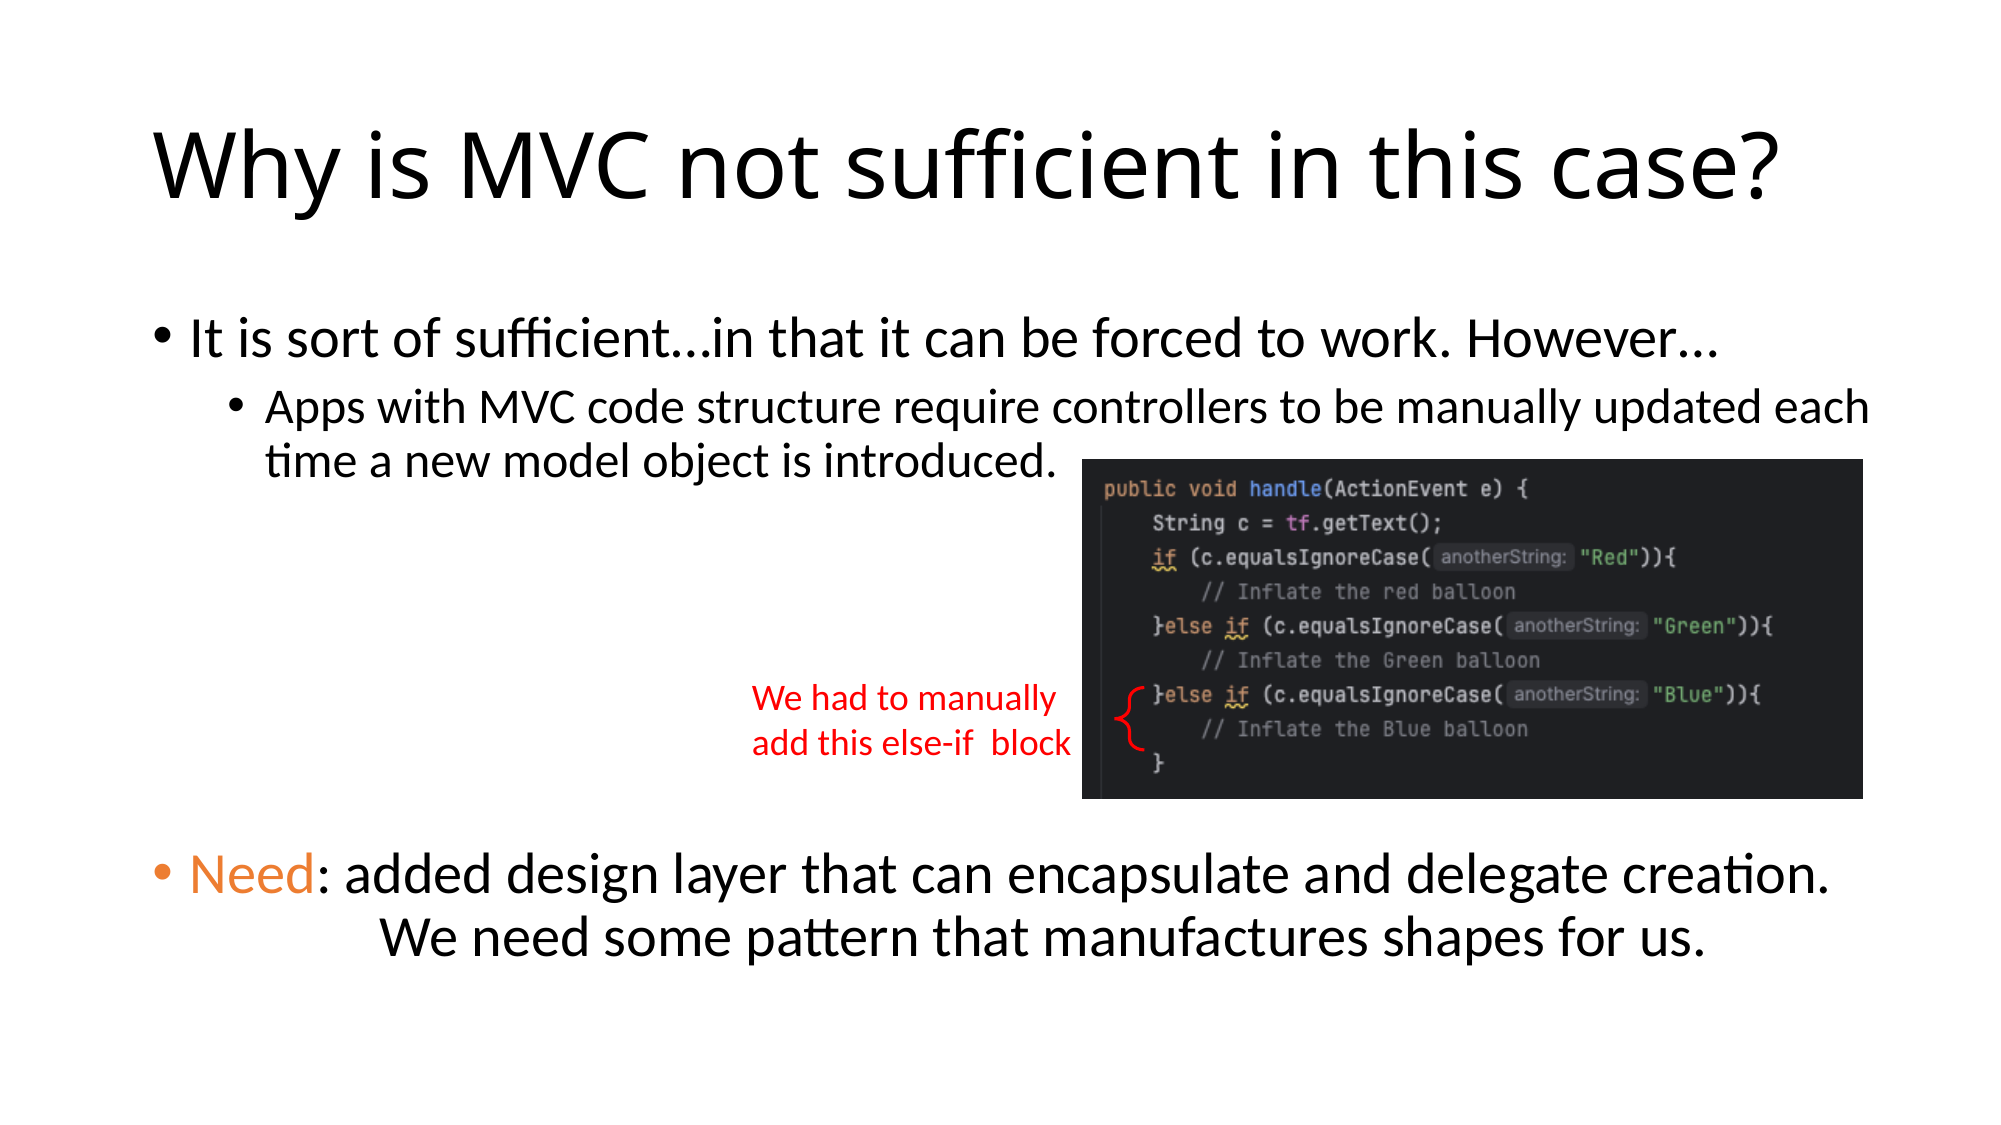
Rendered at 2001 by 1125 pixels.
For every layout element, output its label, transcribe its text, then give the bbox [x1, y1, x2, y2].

list It is sort of sufficient…in that it can be forced to work. However… Apps with MVC code structure require controllers to be manually updated each time a new model object is introduced. Need: added design layer that can encapsulate and delegate creation. We need some pattern that manufactures shapes for us. [137, 299, 1920, 1066]
picture [1082, 459, 1863, 799]
text_box We had to manually add this else-if block [737, 665, 1082, 771]
title Why is MVC not sufficient in this case? [137, 59, 1863, 278]
